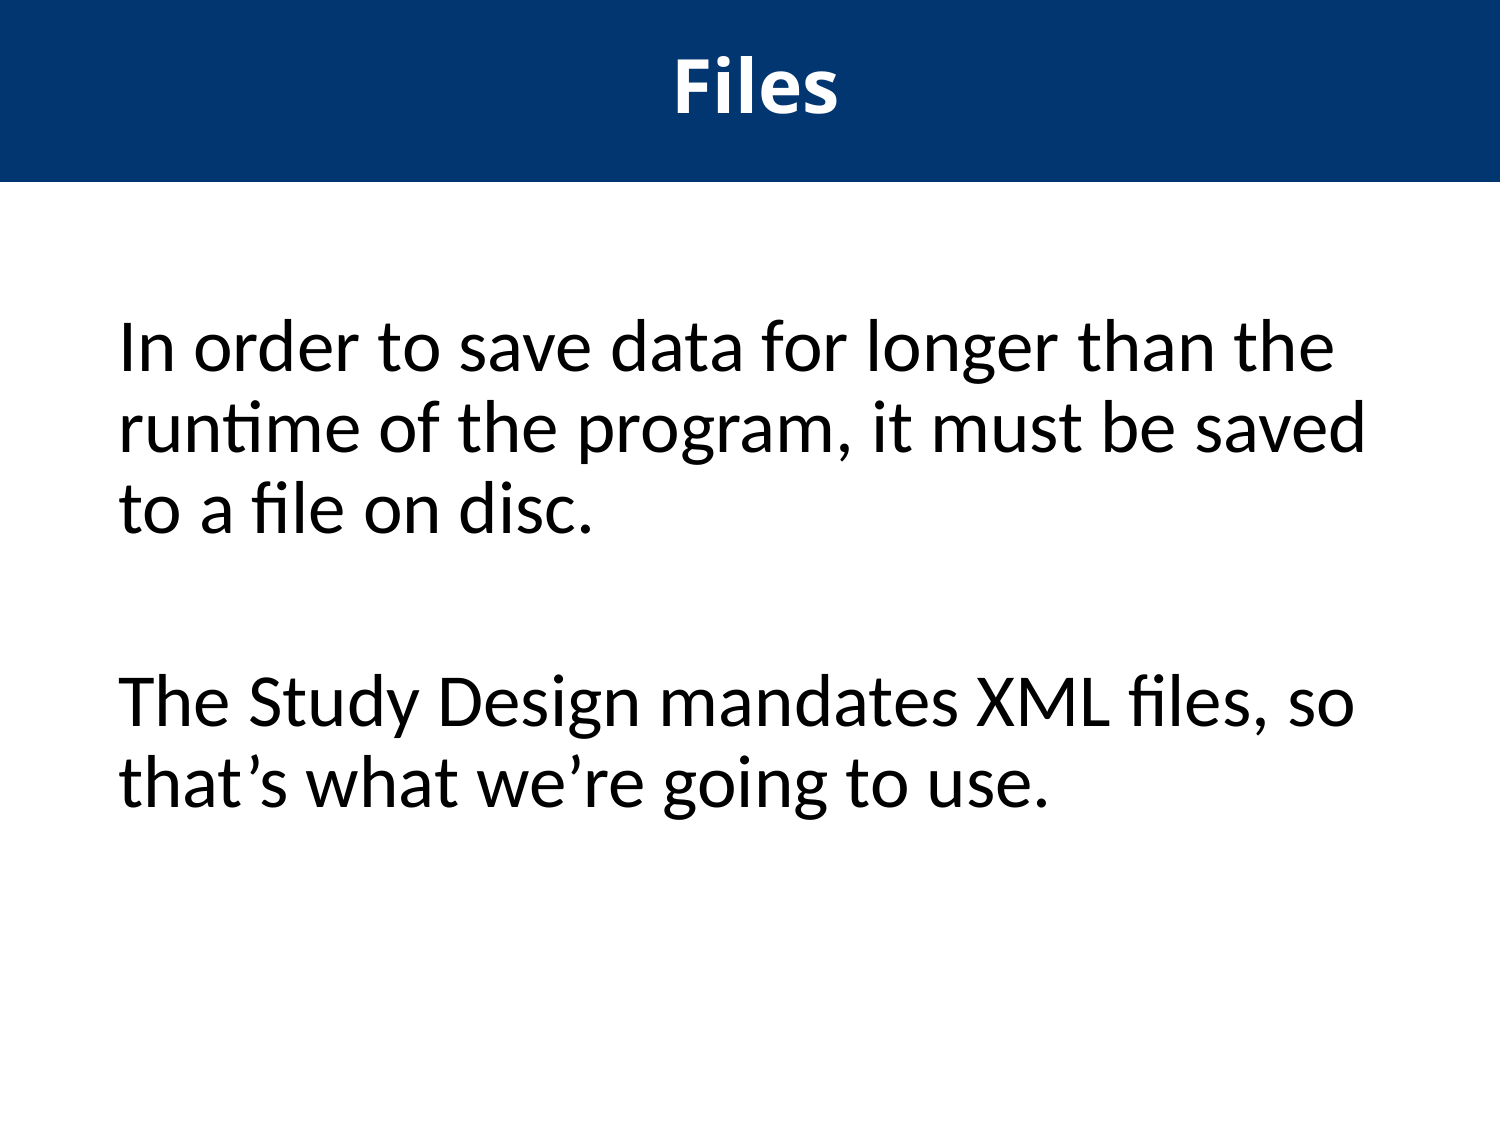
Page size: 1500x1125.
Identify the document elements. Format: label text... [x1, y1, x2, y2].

text_box [0, 0, 1500, 182]
text_box Files [29, 30, 1483, 136]
list In order to save data for longer than the runtime of the program, it must be saved to a file on disc. The Study Design mandates XML files, so that’s what we’re going to use. [103, 299, 1397, 1014]
